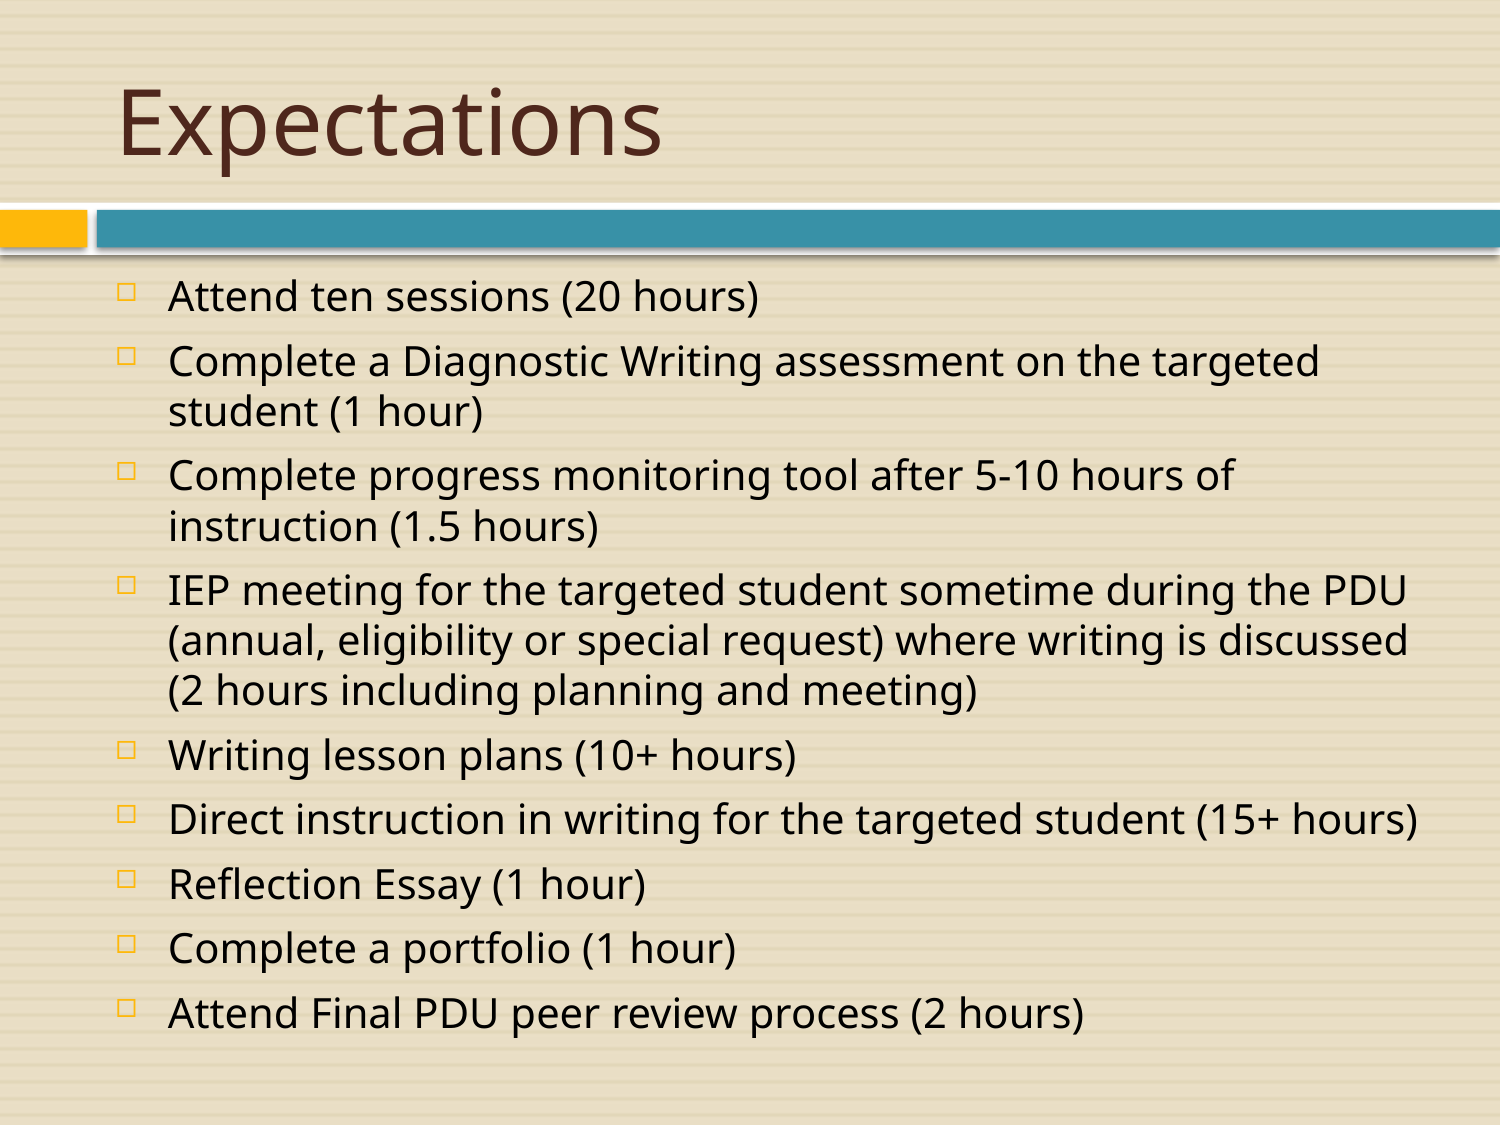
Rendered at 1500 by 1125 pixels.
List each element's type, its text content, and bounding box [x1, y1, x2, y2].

title Expectations [100, 37, 1439, 201]
list Attend ten sessions (20 hours) Complete a Diagnostic Writing assessment on the targeted student (1 hour) Complete progress monitoring tool after 5-10 hours of instruction (1.5 hours) IEP meeting for the targeted student sometime during the PDU (annual, eligibility or special request) where writing is discussed (2 hours including planning and meeting) Writing lesson plans (10+ hours) Direct instruction in writing for the targeted student (15+ hours) Reflection Essay (1 hour) Complete a portfolio (1 hour) Attend Final PDU peer review process (2 hours) [100, 262, 1439, 1001]
